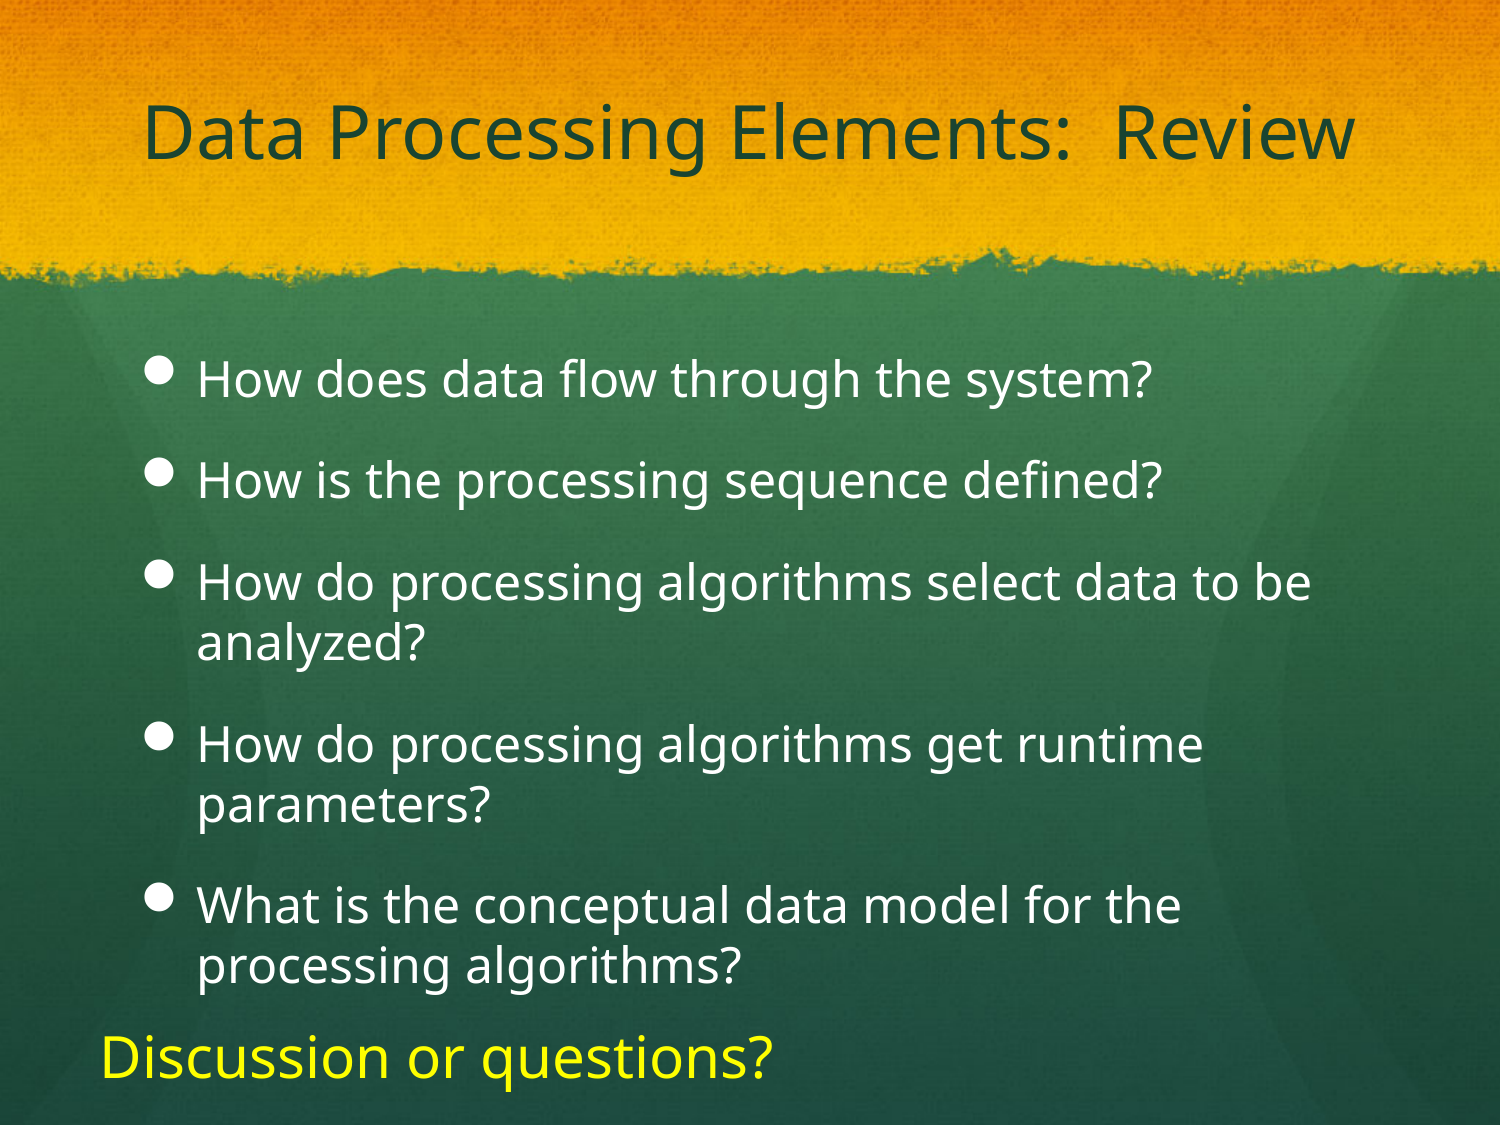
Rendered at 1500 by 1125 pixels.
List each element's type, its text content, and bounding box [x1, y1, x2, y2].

text_box Discussion or questions? [84, 1012, 789, 1098]
picture [0, 0, 1500, 1125]
title Data Processing Elements: Review [125, 13, 1375, 246]
list How does data flow through the system? How is the processing sequence defined? How do processing algorithms select data to be analyzed? How do processing algorithms get runtime parameters? What is the conceptual data model for the processing algorithms? [125, 339, 1375, 1026]
